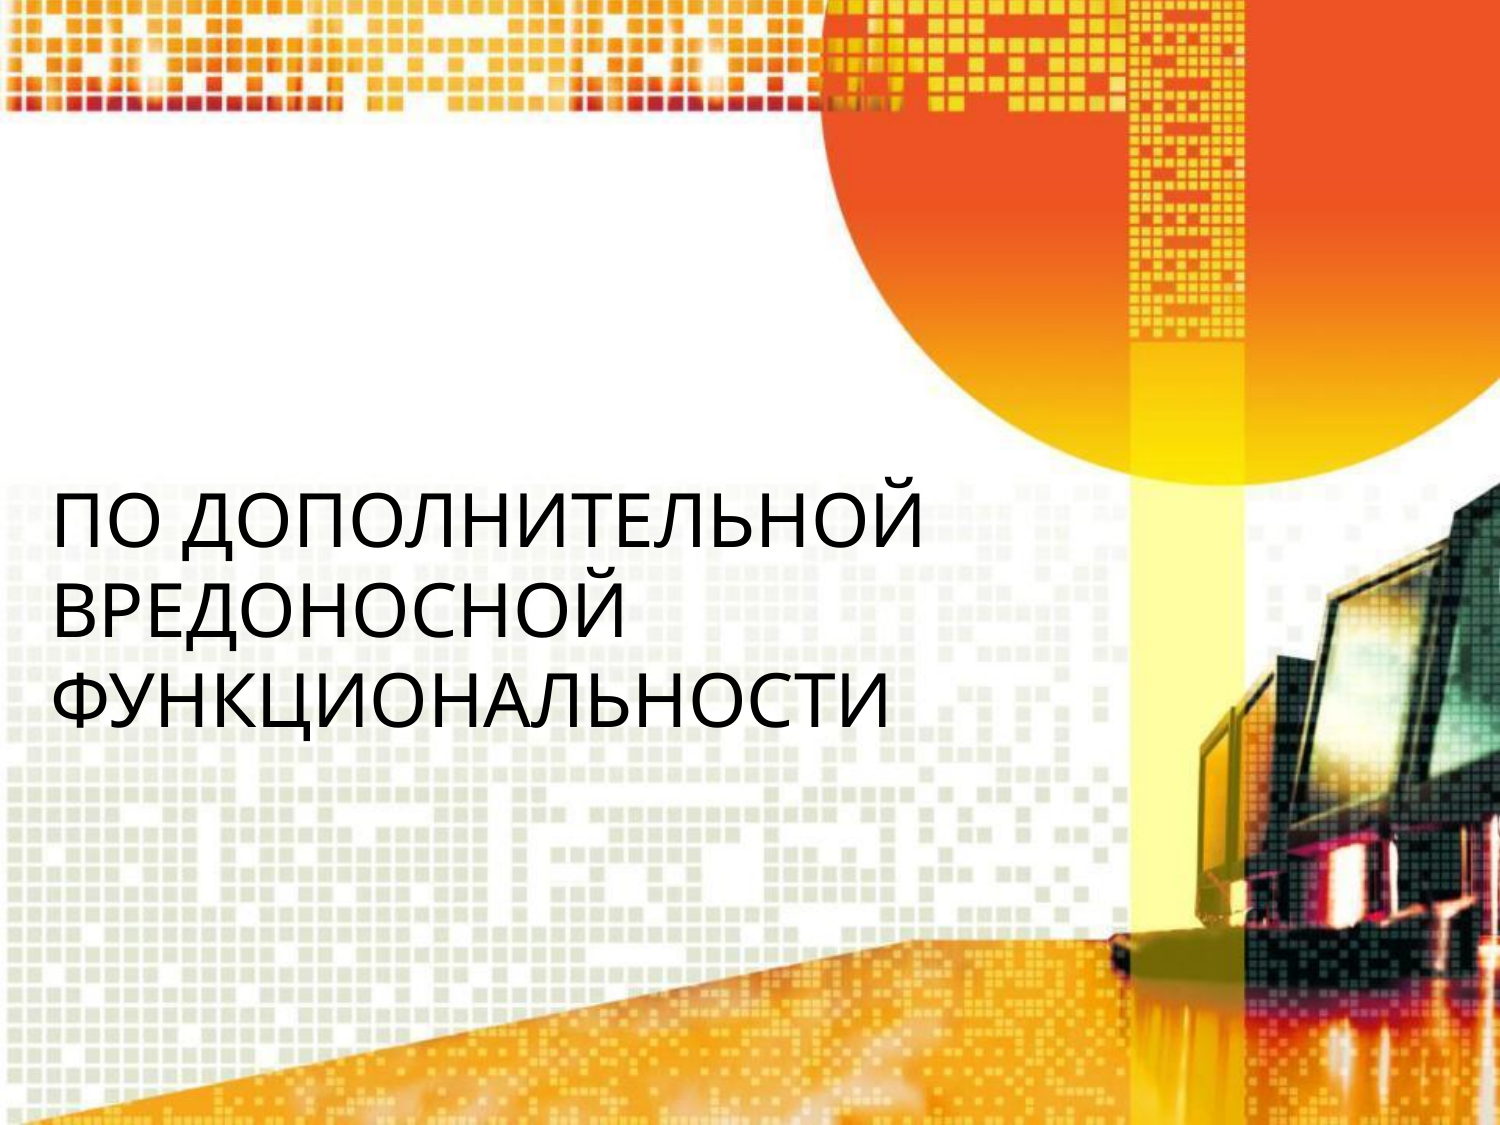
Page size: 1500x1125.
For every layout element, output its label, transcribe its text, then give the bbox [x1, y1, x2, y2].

picture [0, 0, 1500, 1125]
title ПО ДОПОЛНИТЕЛЬНОЙ ВРЕДОНОСНОЙ ФУНКЦИОНАЛЬНОСТИ [34, 374, 1105, 751]
